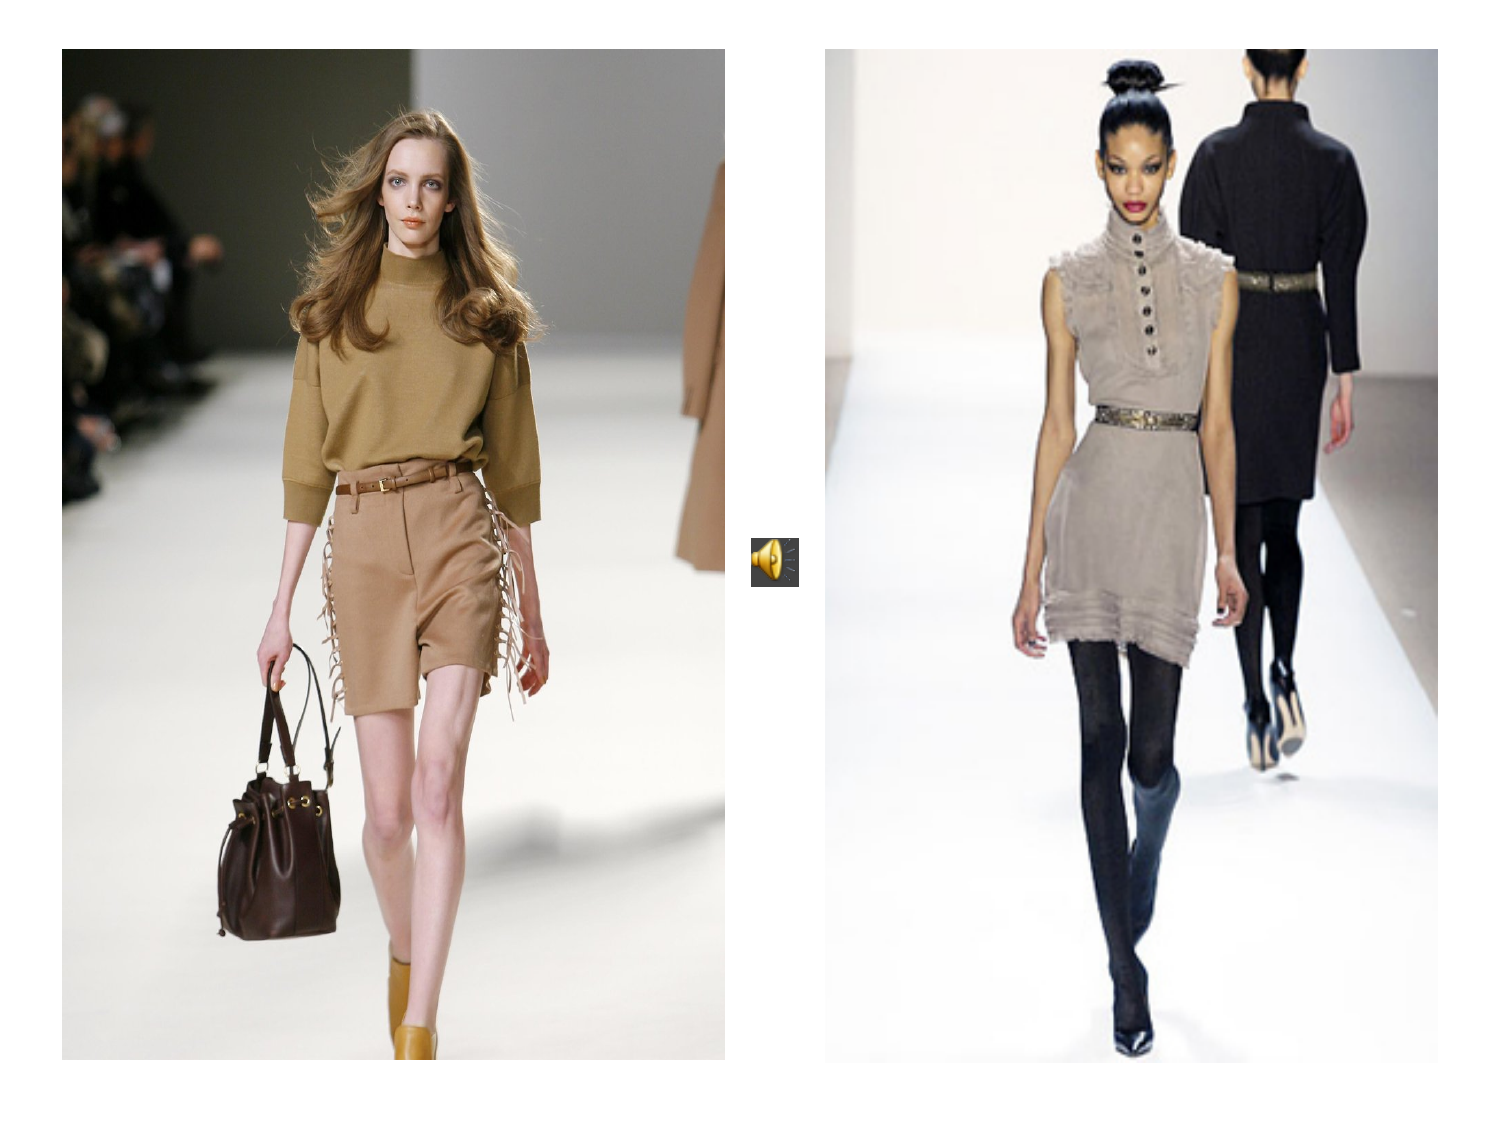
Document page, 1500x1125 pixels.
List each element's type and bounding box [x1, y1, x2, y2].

picture [749, 537, 801, 588]
picture [62, 49, 726, 1061]
picture [824, 49, 1438, 1063]
